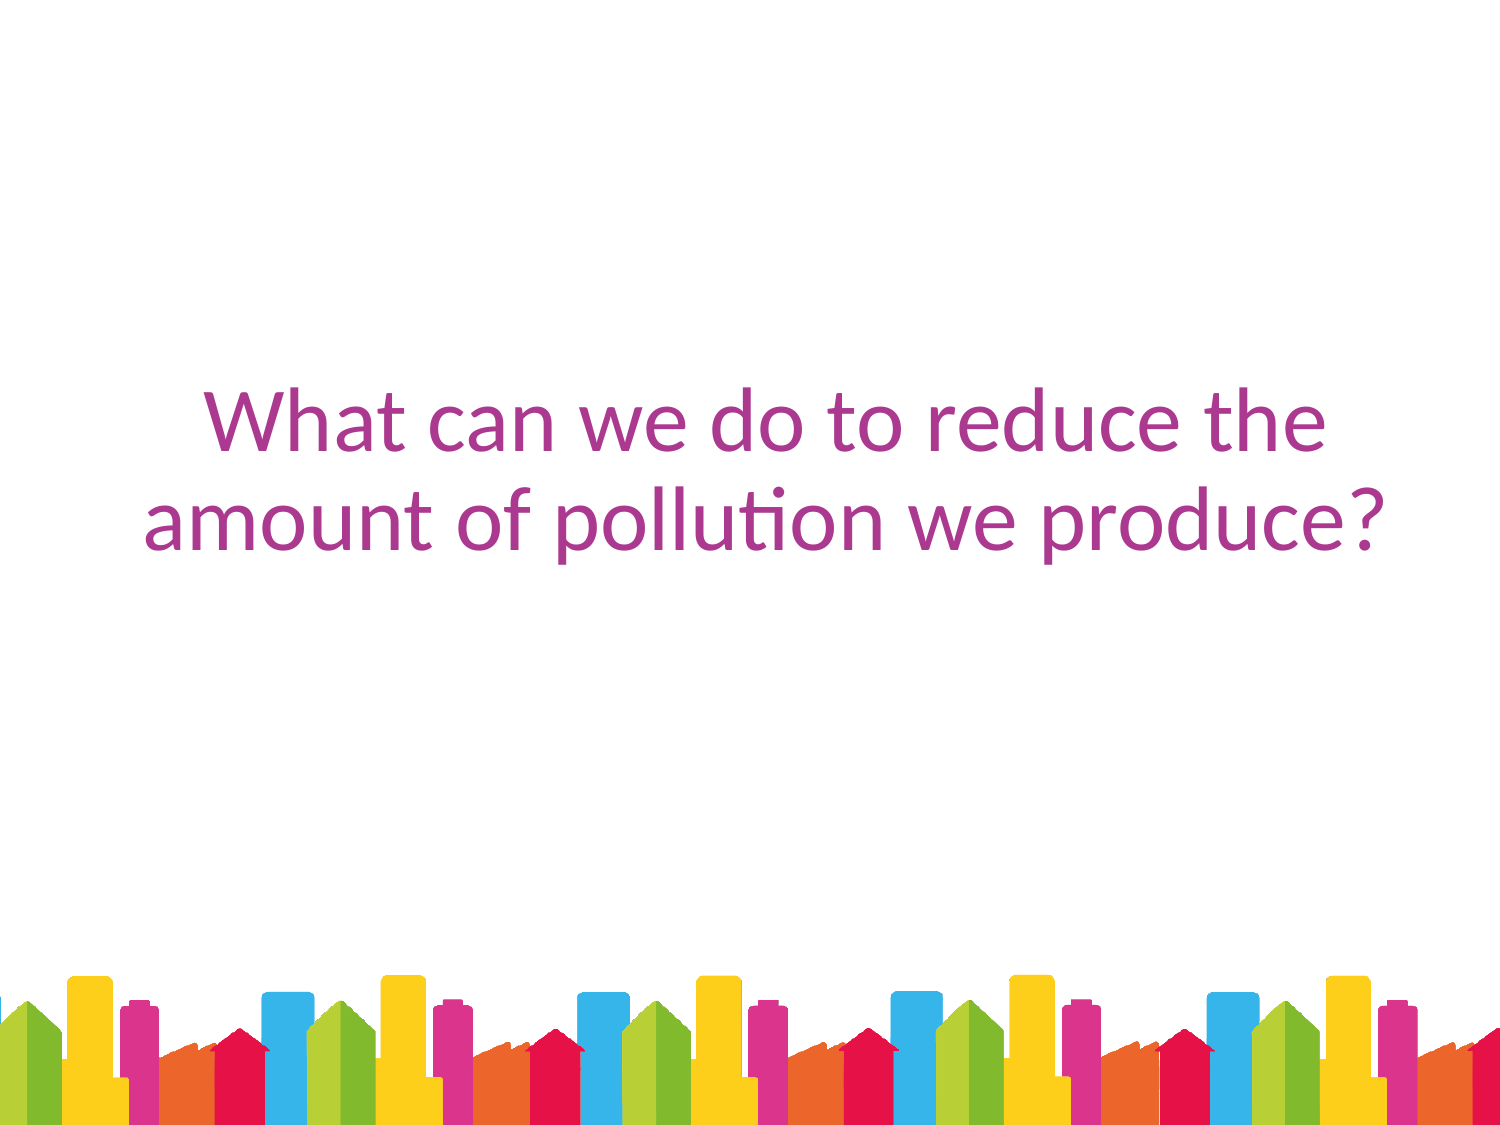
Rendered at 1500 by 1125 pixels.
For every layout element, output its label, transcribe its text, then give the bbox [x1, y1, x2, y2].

title What can we do to reduce the amount of pollution we produce? [119, 362, 1414, 581]
picture [0, 974, 1500, 1125]
